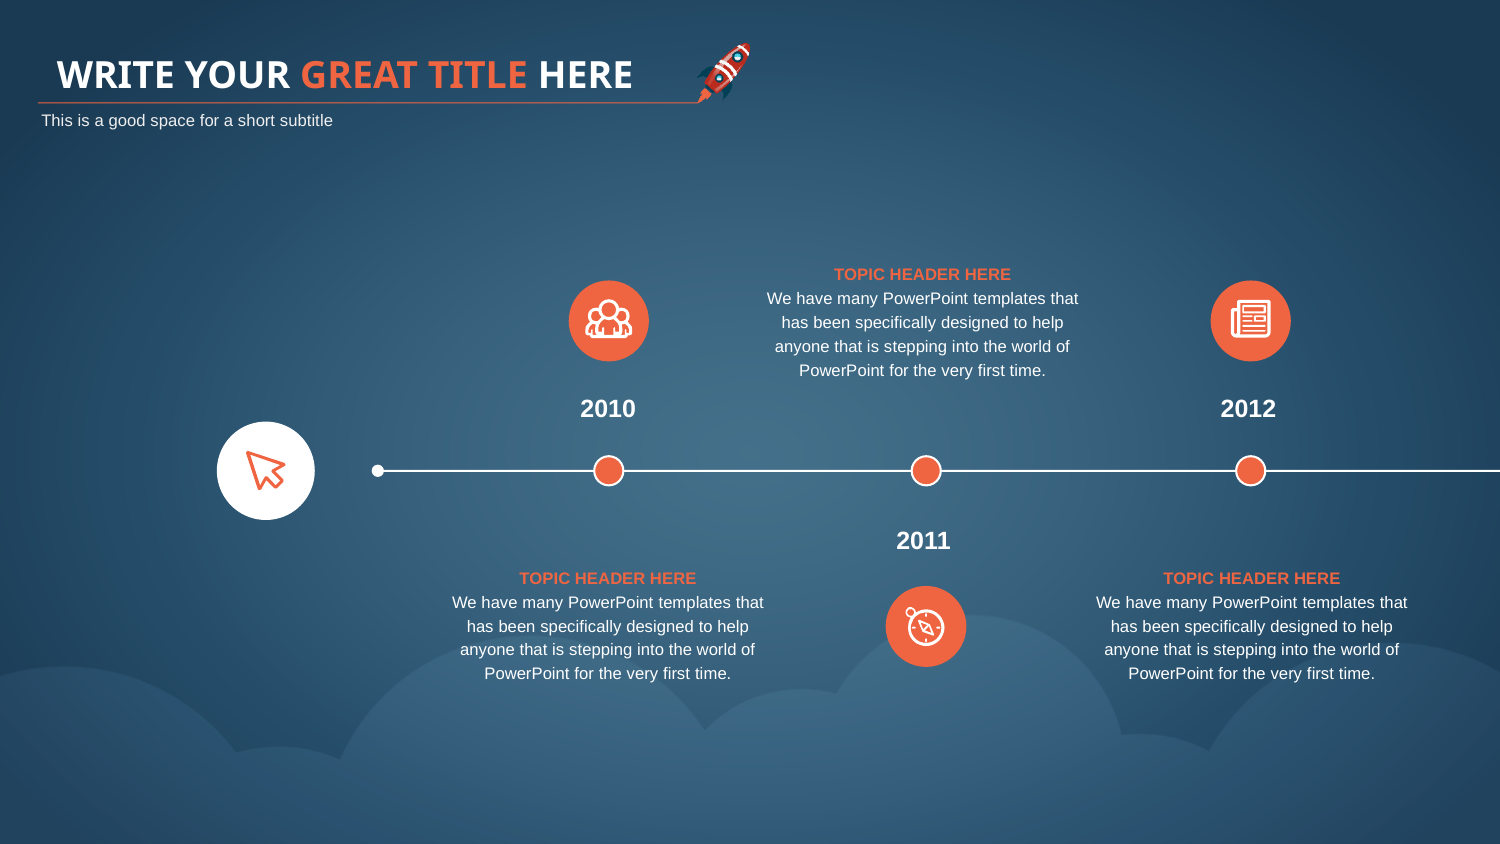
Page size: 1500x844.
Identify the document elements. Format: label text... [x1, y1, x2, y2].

text_box TOPIC HEADER HERE We have many PowerPoint templates that has been specifically designed to help anyone that is stepping into the world of PowerPoint for the very first time. [757, 260, 1088, 380]
text_box [1230, 299, 1271, 338]
text_box This is a good space for a short subtitle [41, 102, 349, 138]
text_box [911, 456, 941, 486]
text_box WRITE YOUR GREAT TITLE HERE [56, 43, 649, 104]
text_box [594, 456, 624, 486]
picture [0, 0, 1500, 844]
text_box [371, 464, 594, 477]
text_box [885, 585, 967, 667]
text_box [246, 451, 286, 491]
text_box TOPIC HEADER HERE We have many PowerPoint templates that has been specifically designed to help anyone that is stepping into the world of PowerPoint for the very first time. [442, 563, 774, 684]
text_box [905, 607, 945, 647]
text_box [1210, 280, 1291, 362]
text_box [216, 421, 315, 520]
text_box 2011 [864, 518, 982, 555]
text_box [585, 299, 633, 339]
text_box 2010 [549, 386, 668, 423]
text_box [1236, 456, 1266, 486]
text_box [568, 280, 649, 362]
text_box TOPIC HEADER HERE We have many PowerPoint templates that has been specifically designed to help anyone that is stepping into the world of PowerPoint for the very first time. [1086, 563, 1418, 684]
text_box 2012 [1190, 386, 1308, 423]
